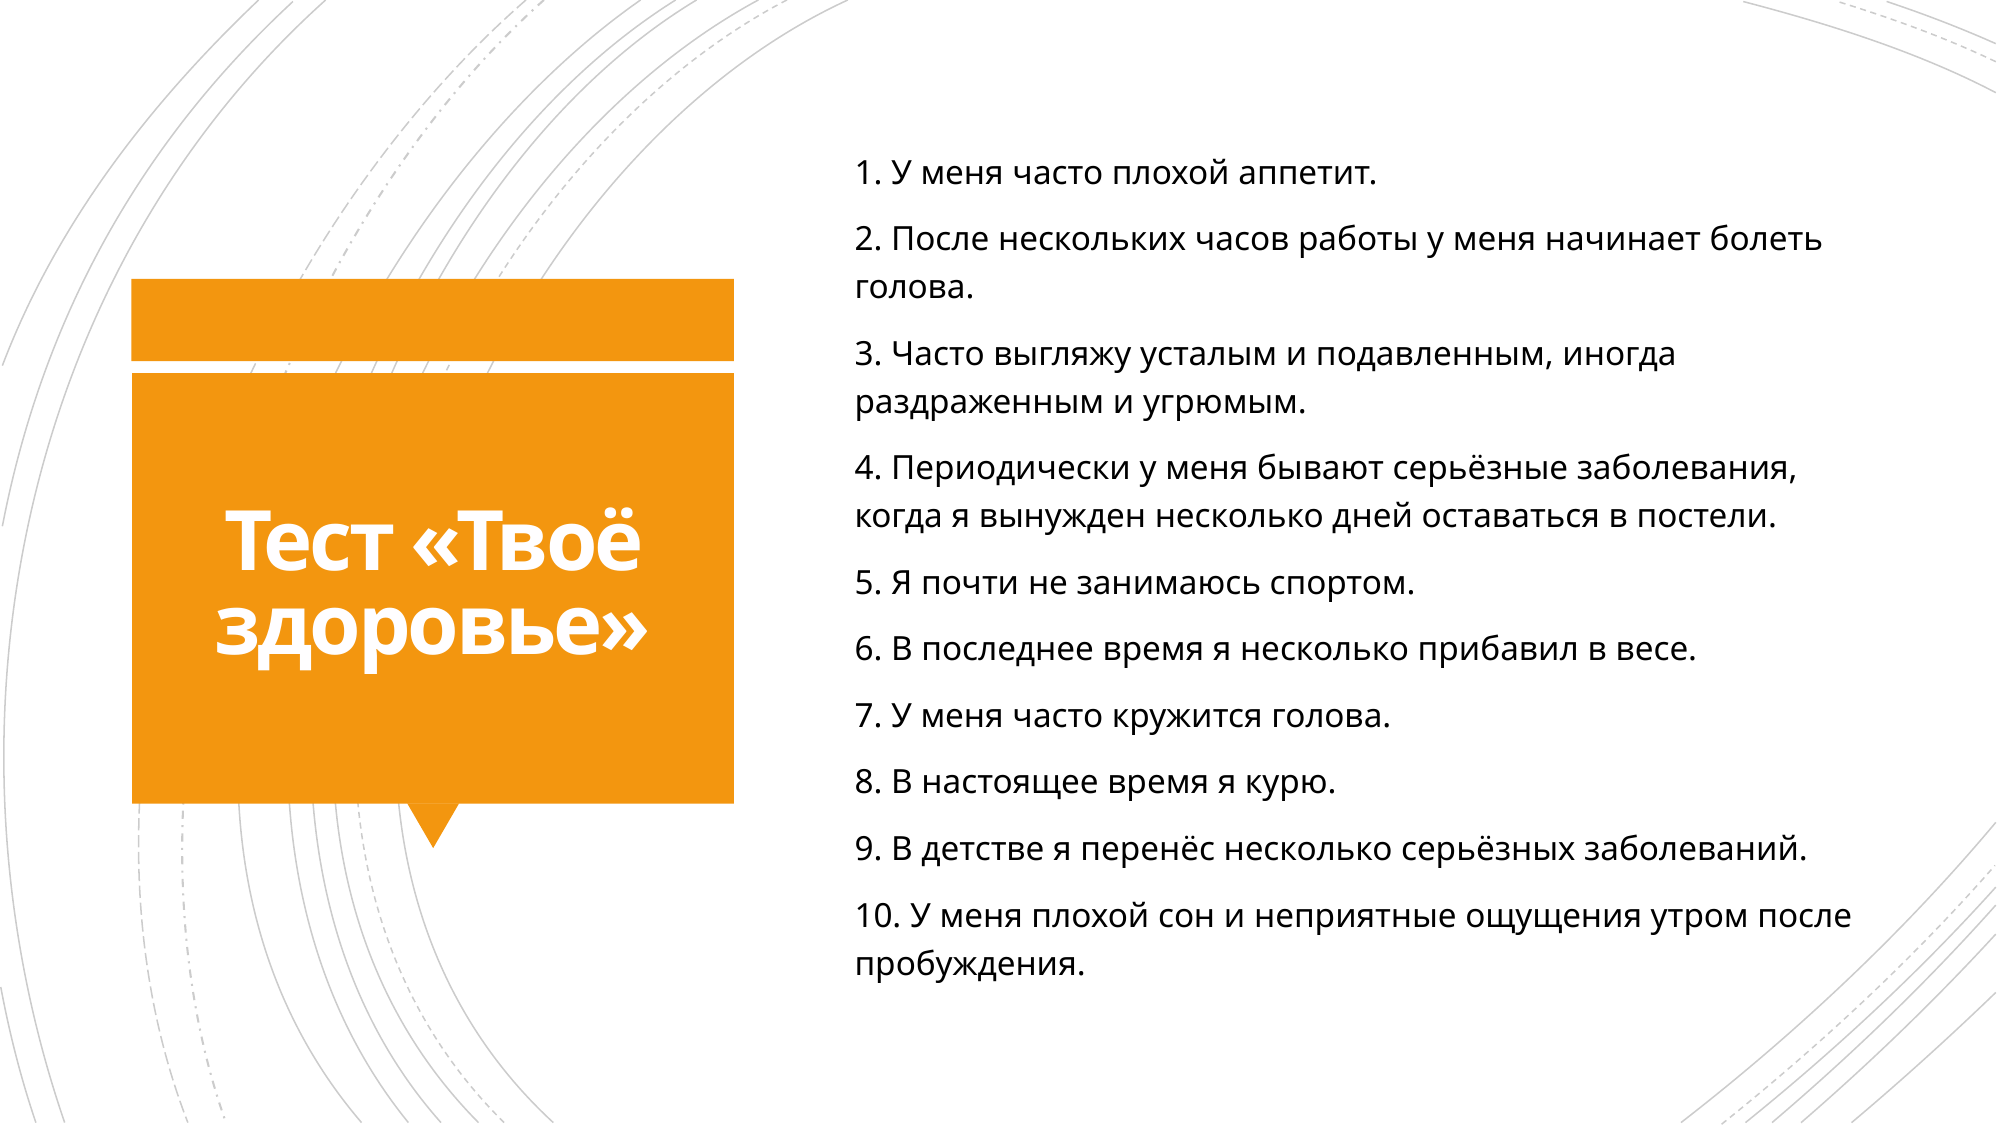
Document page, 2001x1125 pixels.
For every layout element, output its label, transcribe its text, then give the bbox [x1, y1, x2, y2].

title Тест «Твоё здоровье» [145, 385, 720, 789]
list 1. У меня часто плохой аппетит. 2. После нескольких часов работы у меня начинает болеть голова. 3. Часто выгляжу усталым и подавленным, иногда раздраженным и угрюмым. 4. Периодически у меня бывают серьёзные заболевания, когда я вынужден несколько дней оставаться в постели. 5. Я почти не занимаюсь спортом. 6. В последнее время я несколько прибавил в весе. 7. У меня часто кружится голова. 8. В настоящее время я курю. 9. В детстве я перенёс несколько серьёзных заболеваний. 10. У меня плохой сон и неприятные ощущения утром после пробуждения. [839, 131, 1871, 993]
